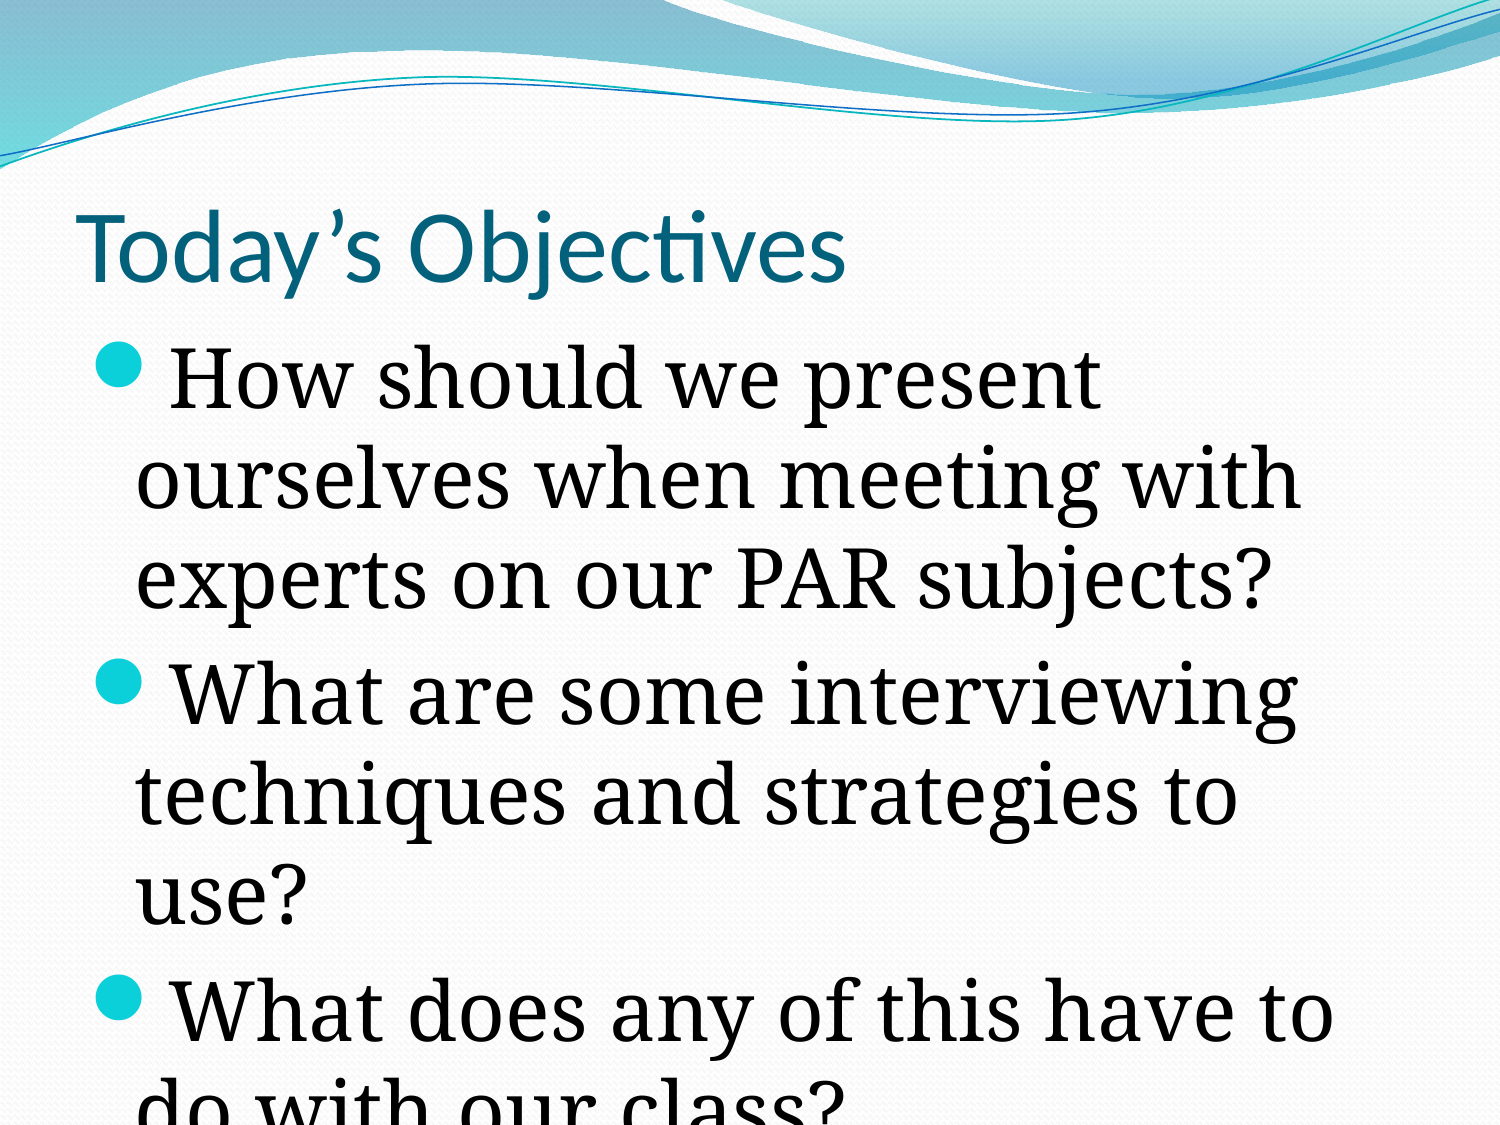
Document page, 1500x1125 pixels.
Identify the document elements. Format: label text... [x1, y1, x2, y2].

list How should we present ourselves when meeting with experts on our PAR subjects? What are some interviewing techniques and strategies to use? What does any of this have to do with our class? [75, 317, 1425, 1038]
title Today’s Objectives [75, 115, 1425, 303]
